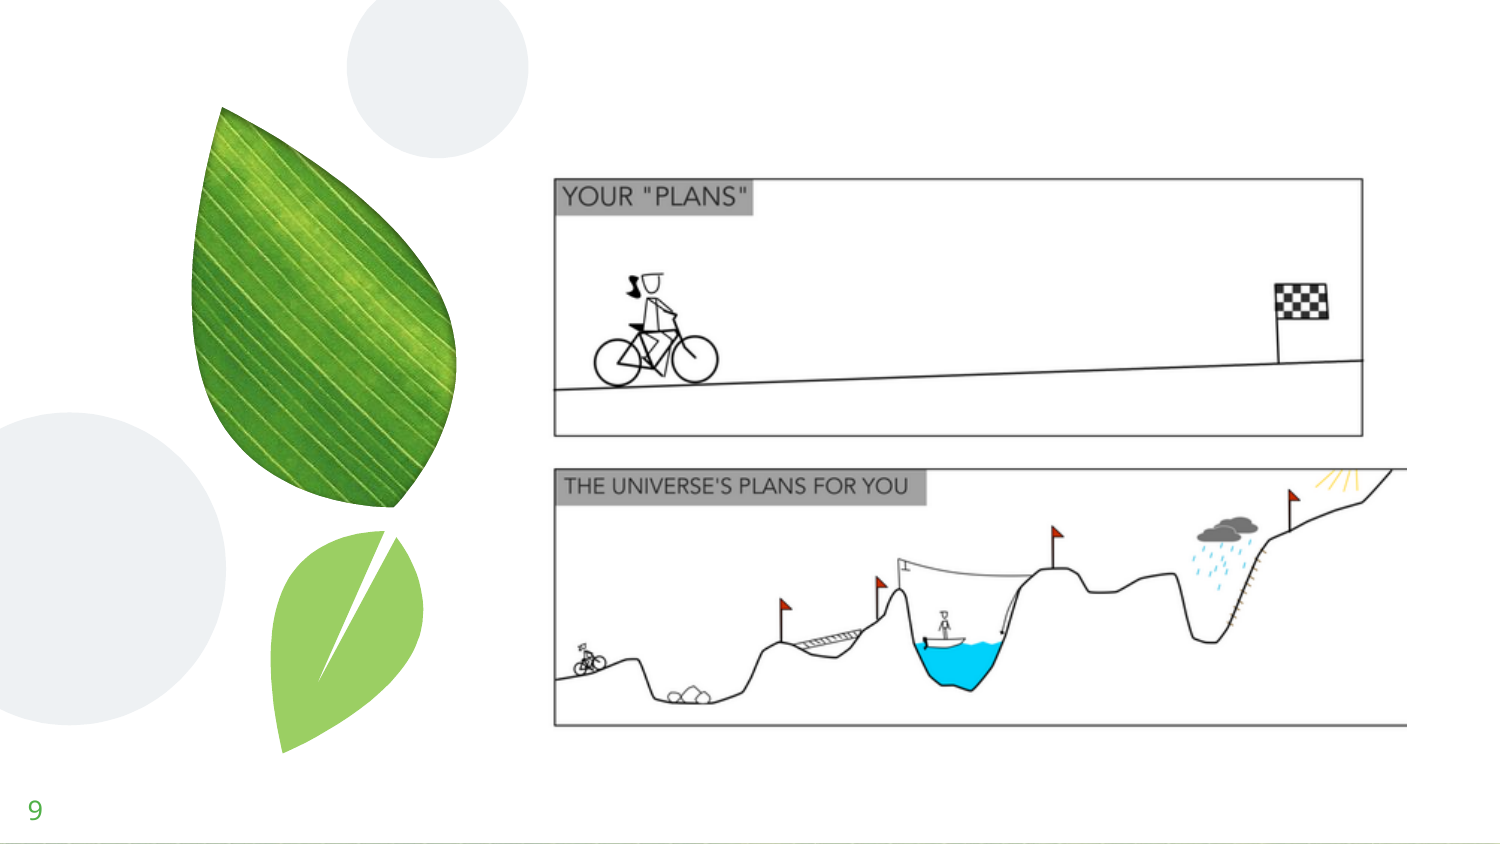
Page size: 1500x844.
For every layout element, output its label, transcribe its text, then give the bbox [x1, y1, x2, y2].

picture [512, 138, 1407, 735]
picture [192, 108, 456, 507]
slide_number 9 [12, 779, 103, 844]
